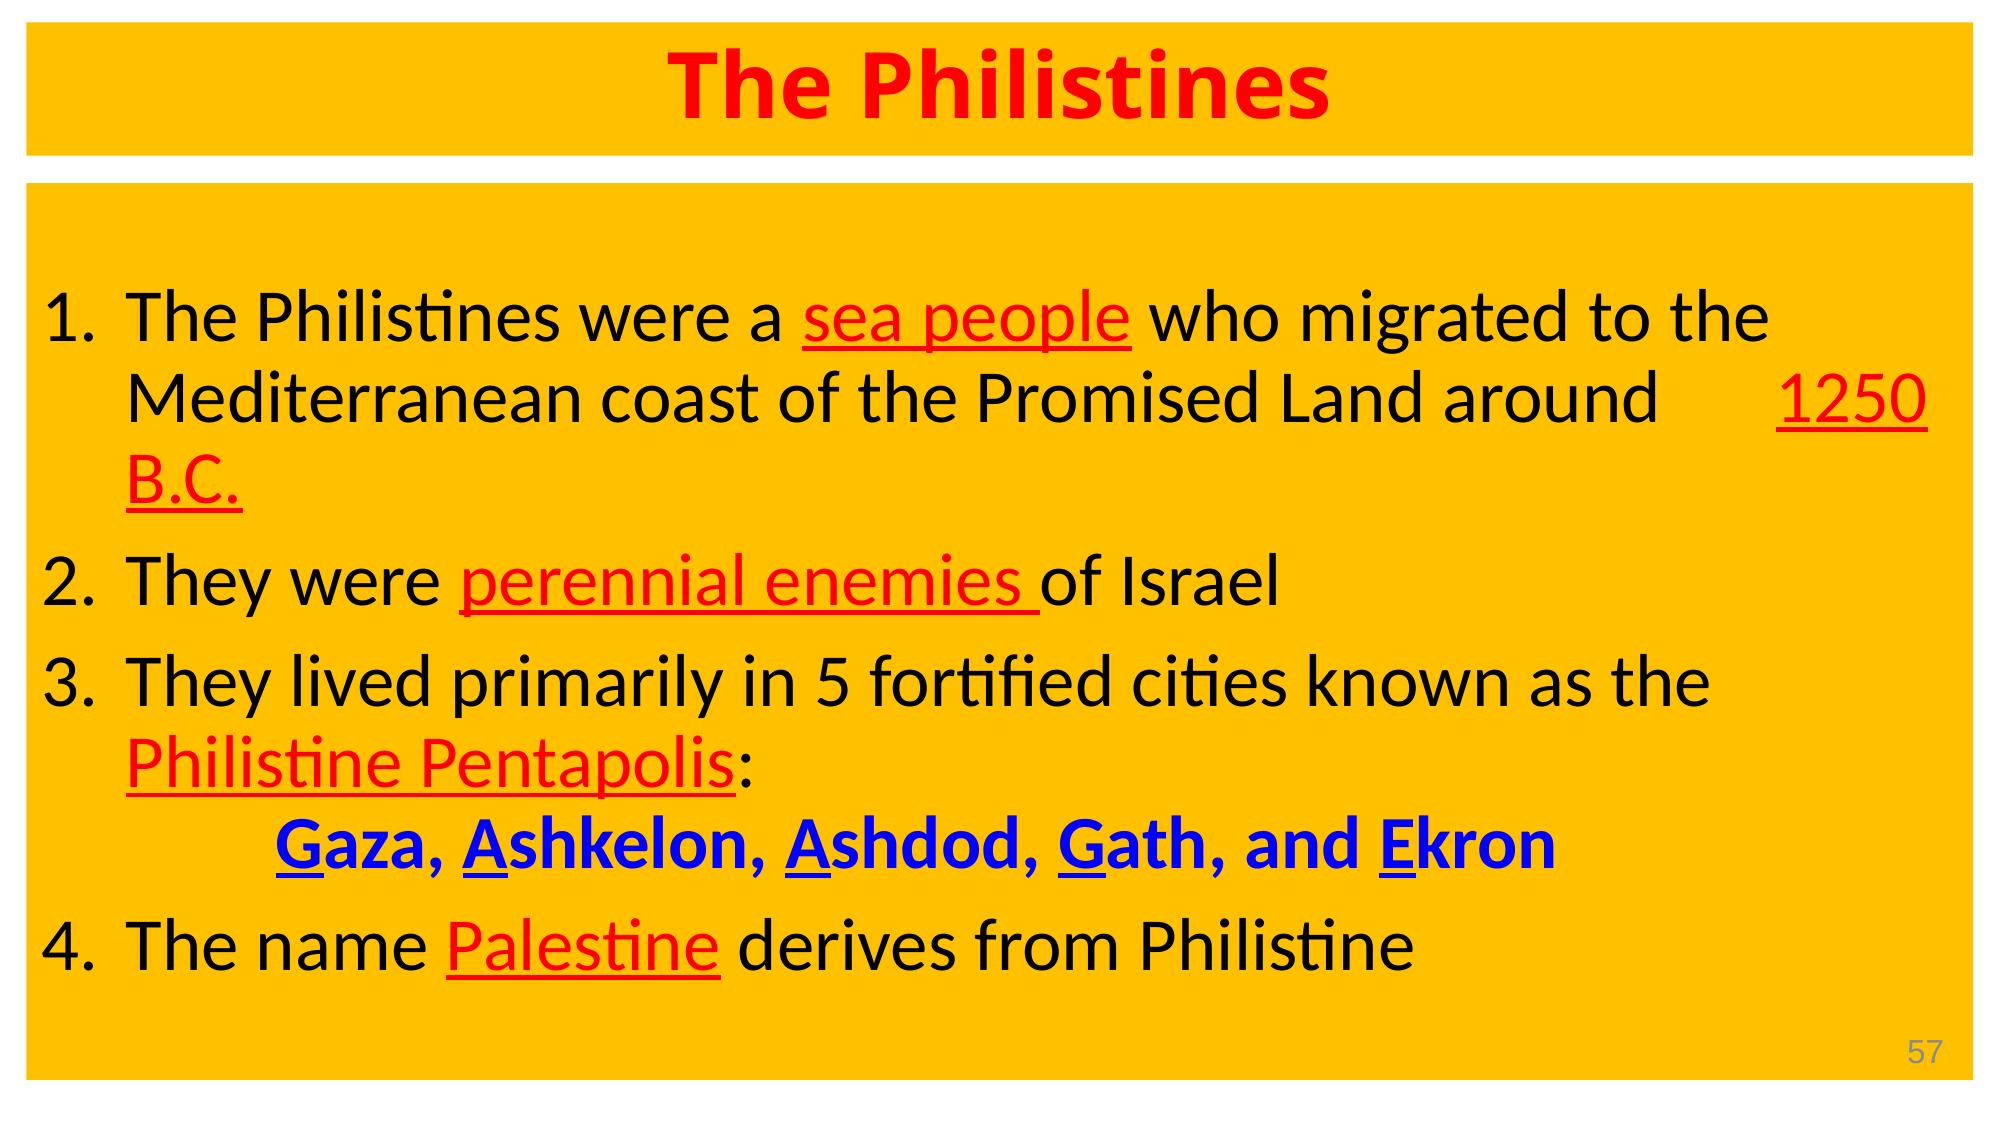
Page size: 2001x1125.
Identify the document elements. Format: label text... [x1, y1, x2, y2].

title The Philistines [26, 22, 1974, 156]
slide_number 57 [1509, 1020, 1960, 1080]
list The Philistines were a sea people who migrated to the Mediterranean coast of the Promised Land around 1250 B.C. They were perennial enemies of Israel They lived primarily in 5 fortified cities known as the Philistine Pentapolis: Gaza, Ashkelon, Ashdod, Gath, and Ekron The name Palestine derives from Philistine [26, 183, 1974, 1080]
